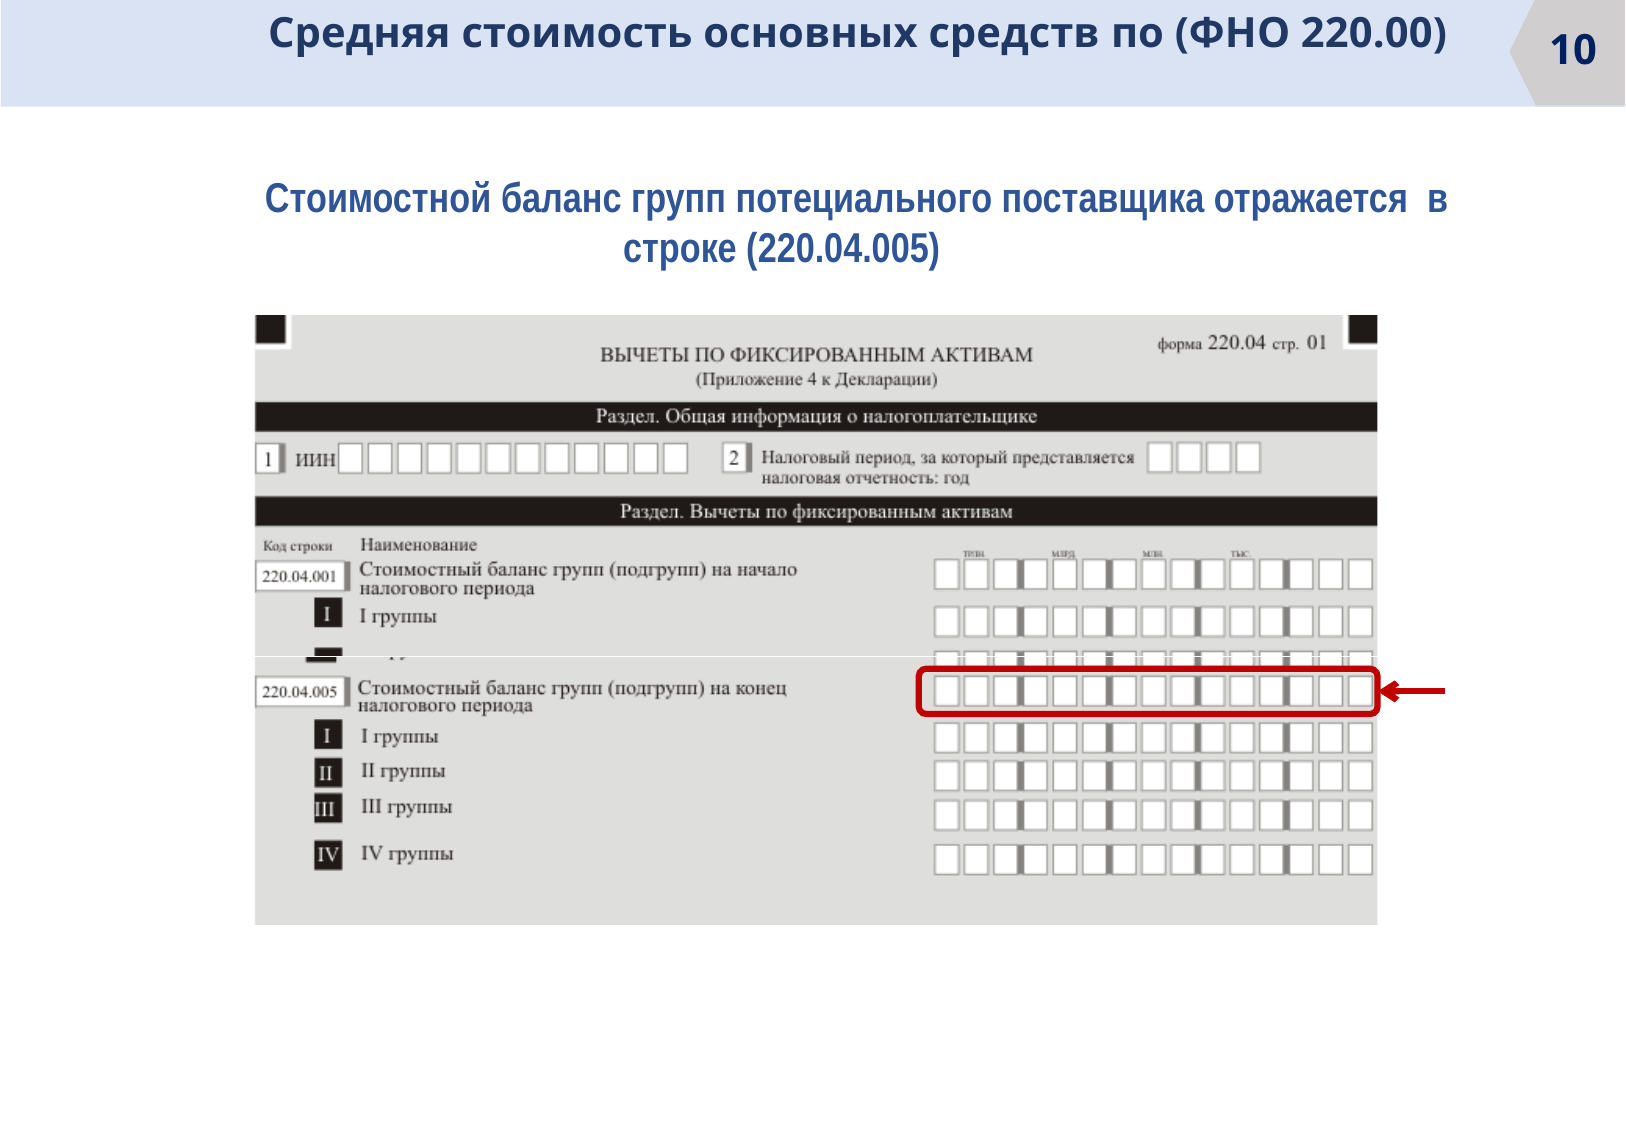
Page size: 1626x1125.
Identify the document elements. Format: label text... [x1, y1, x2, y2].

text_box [0, 0, 1625, 107]
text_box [249, 315, 1446, 925]
text_box Стоимостной баланс групп потециального поставщика отражается в строке (220.04.005) [53, 162, 1510, 278]
